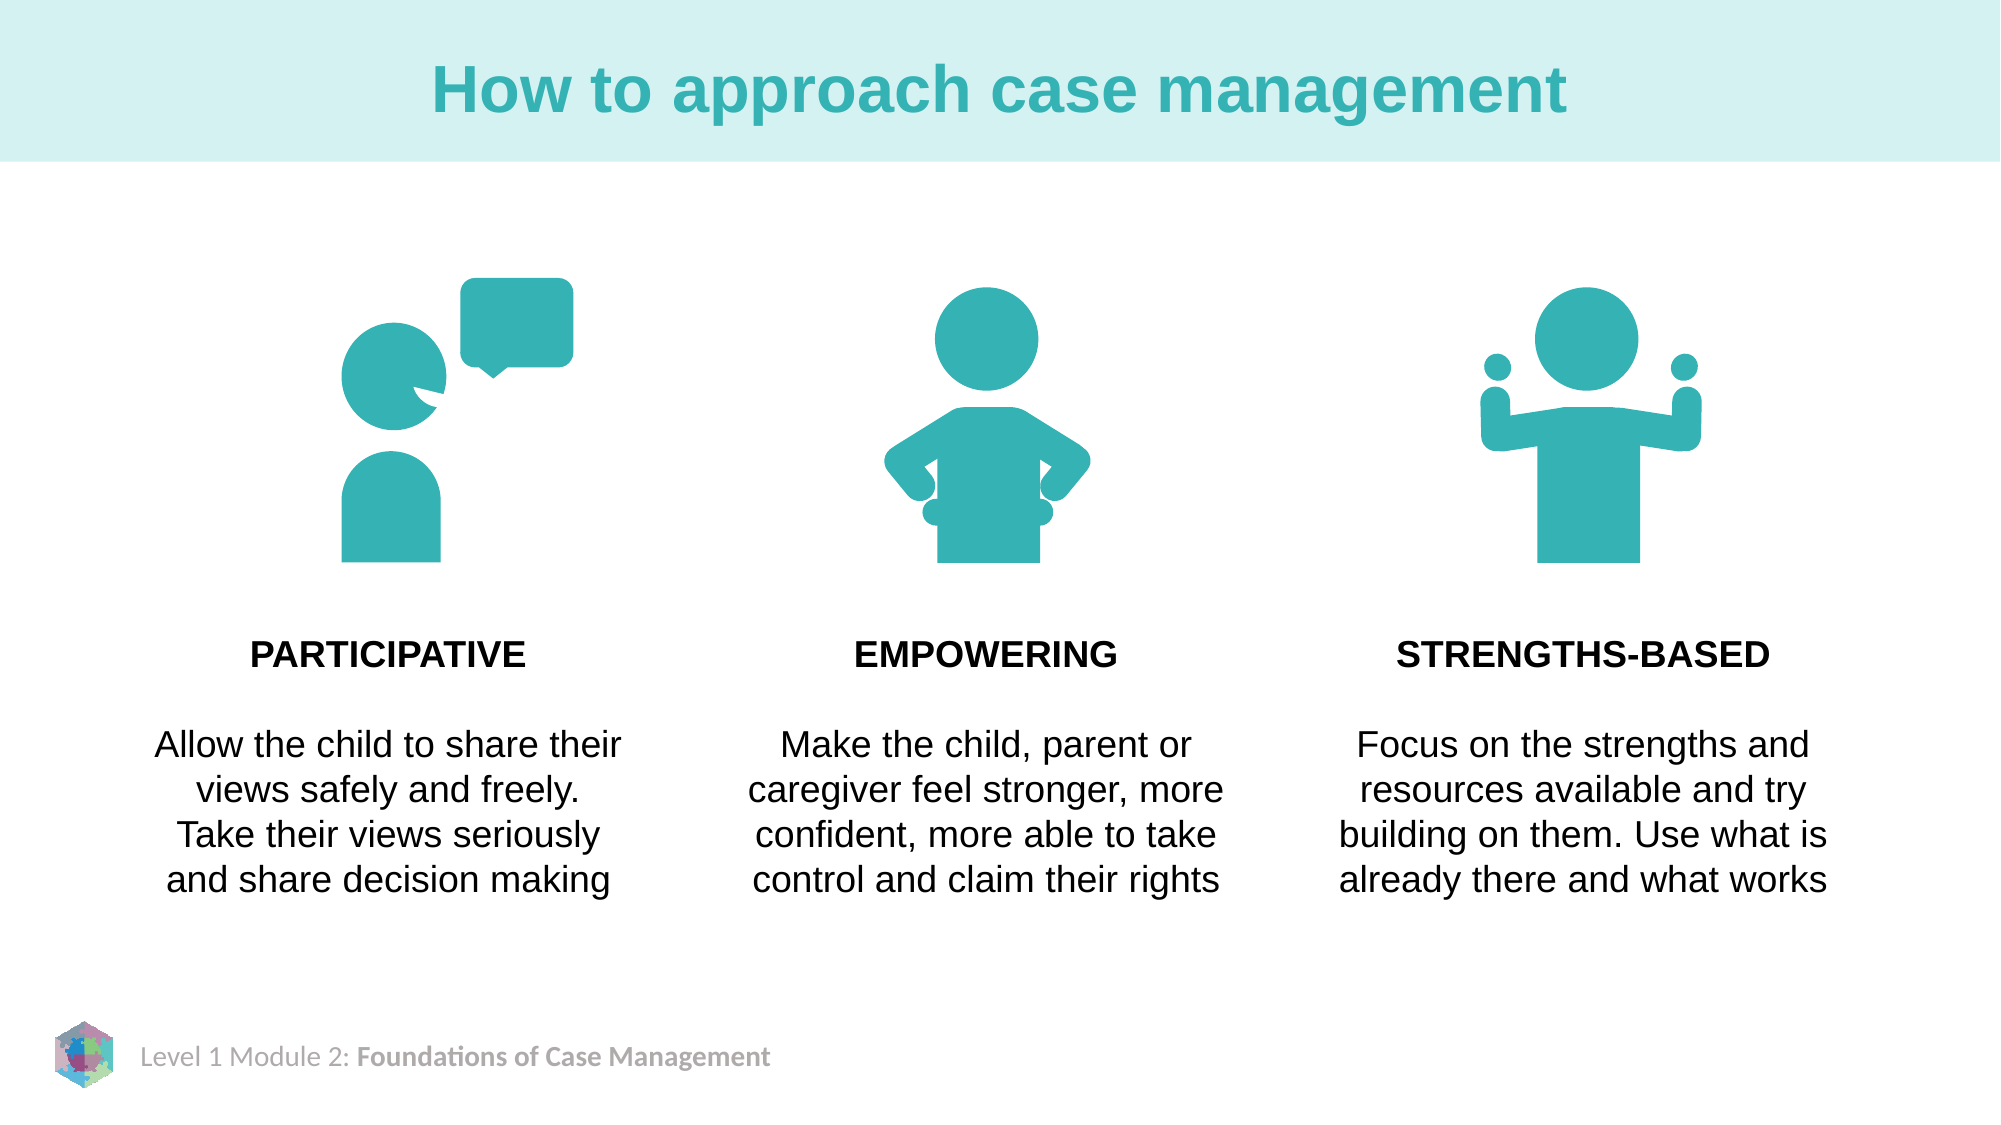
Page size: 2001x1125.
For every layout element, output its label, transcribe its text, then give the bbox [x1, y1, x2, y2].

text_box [881, 287, 1093, 563]
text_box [1480, 287, 1720, 563]
text_box STRENGTHS-BASED Focus on the strengths and resources available and try building on them. Use what is already there and what works [1302, 622, 1865, 908]
text_box EMPOWERING Make the child, parent or caregiver feel stronger, more confident, more able to take control and claim their rights [720, 622, 1253, 908]
picture [55, 1021, 113, 1088]
title How to approach case management [137, 19, 1863, 163]
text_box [341, 277, 574, 563]
text_box PARTICIPATIVE Allow the child to share their views safely and freely. Take their views seriously and share decision making [137, 622, 640, 908]
